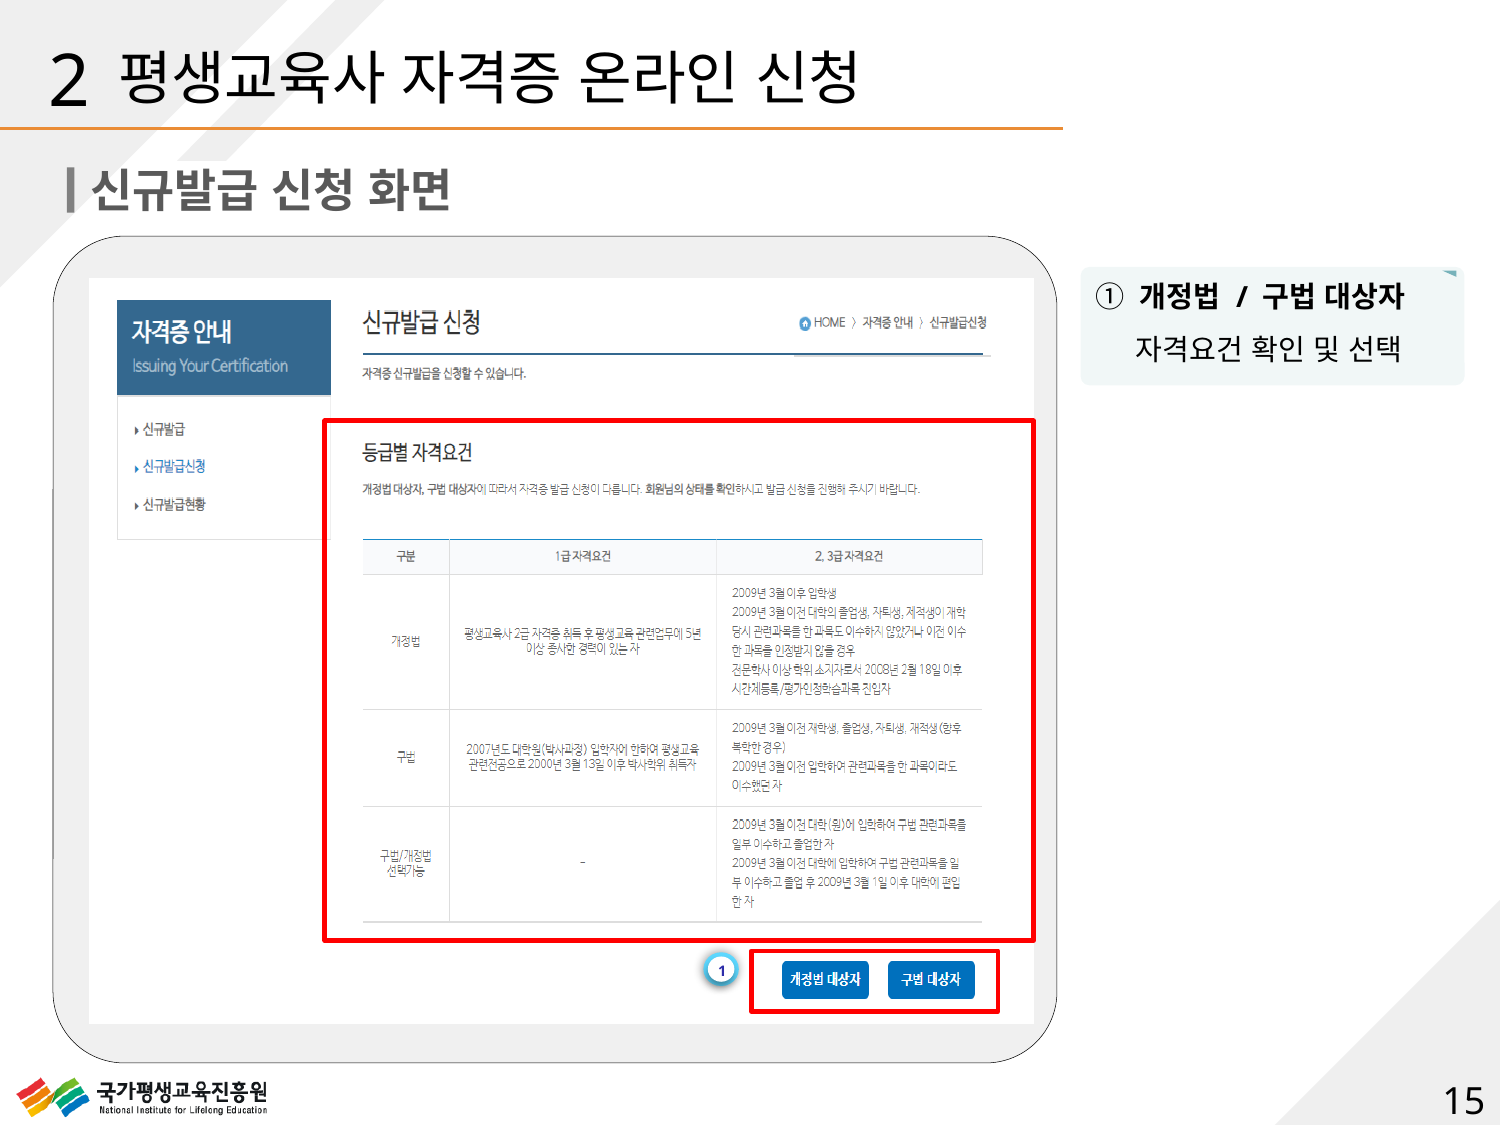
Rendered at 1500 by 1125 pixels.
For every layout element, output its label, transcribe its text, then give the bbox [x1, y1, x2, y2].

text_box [702, 952, 743, 988]
picture [89, 278, 1034, 1024]
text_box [1080, 266, 1500, 386]
text_box 15 [1149, 1069, 1500, 1125]
text_box 신규발급 신청 화면 [76, 153, 1435, 228]
picture [0, 1067, 286, 1125]
